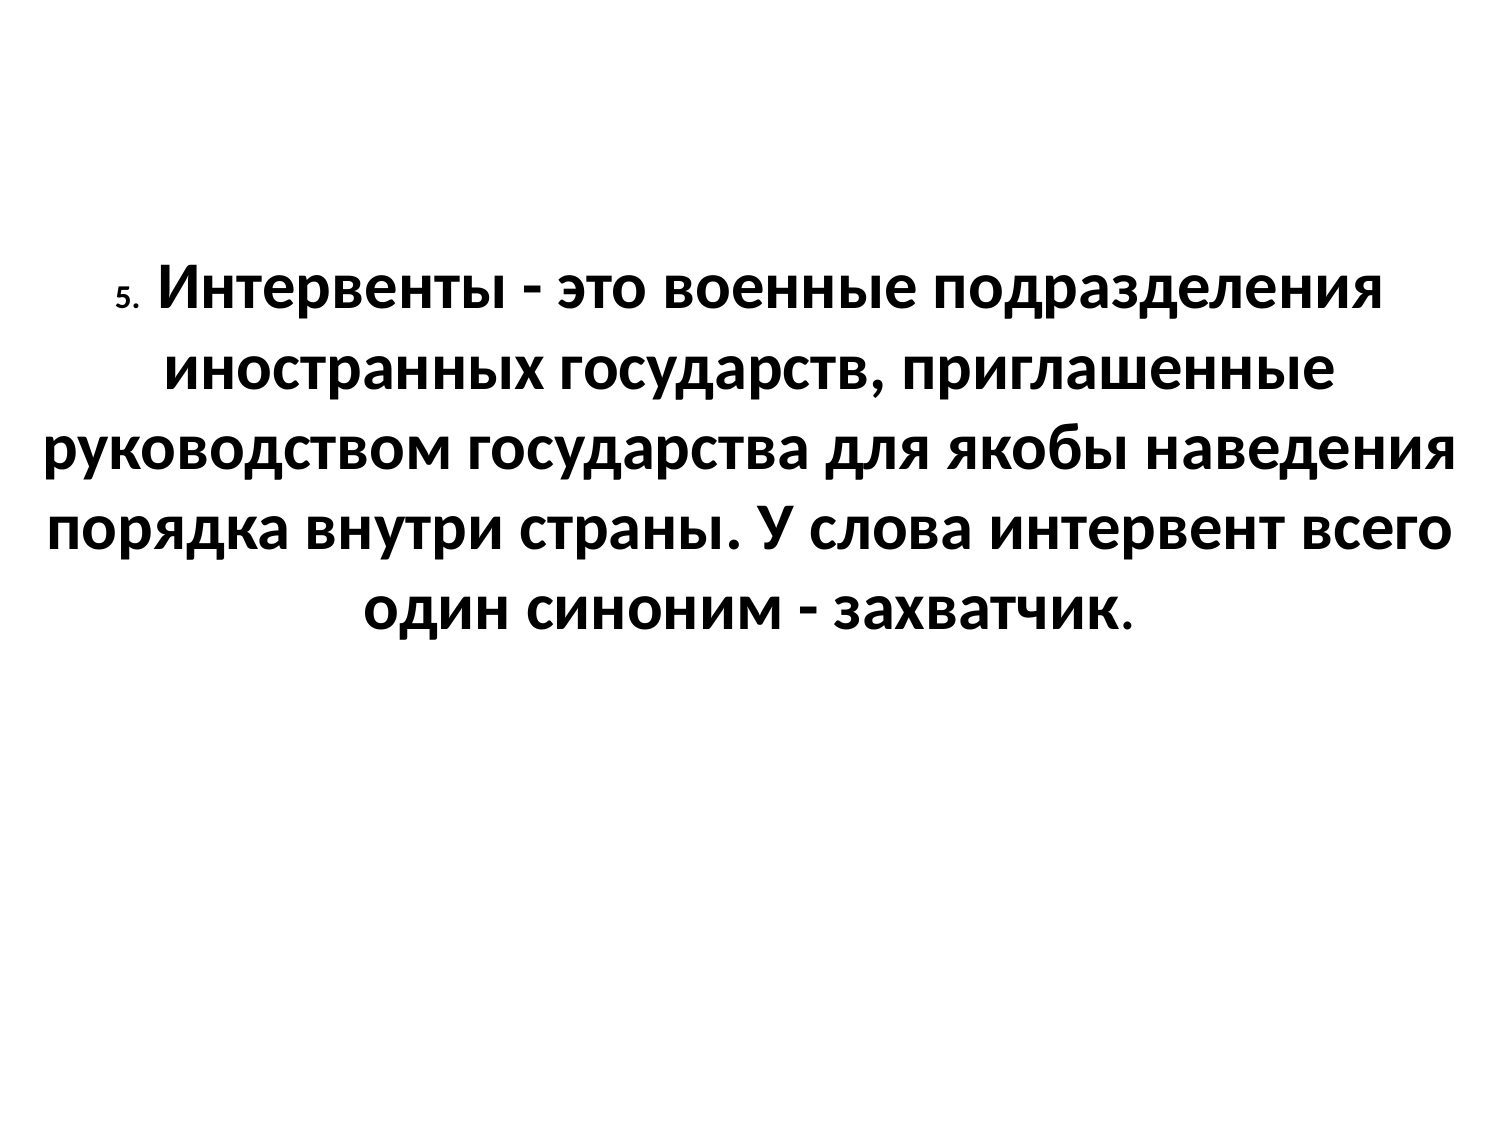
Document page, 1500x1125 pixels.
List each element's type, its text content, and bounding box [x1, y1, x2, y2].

title 5. Интервенты - это военные подразделения иностранных государств, приглашенные руководством государства для якобы наведения порядка внутри страны. У слова интервент всего один синоним - захватчик. [0, 45, 1500, 657]
